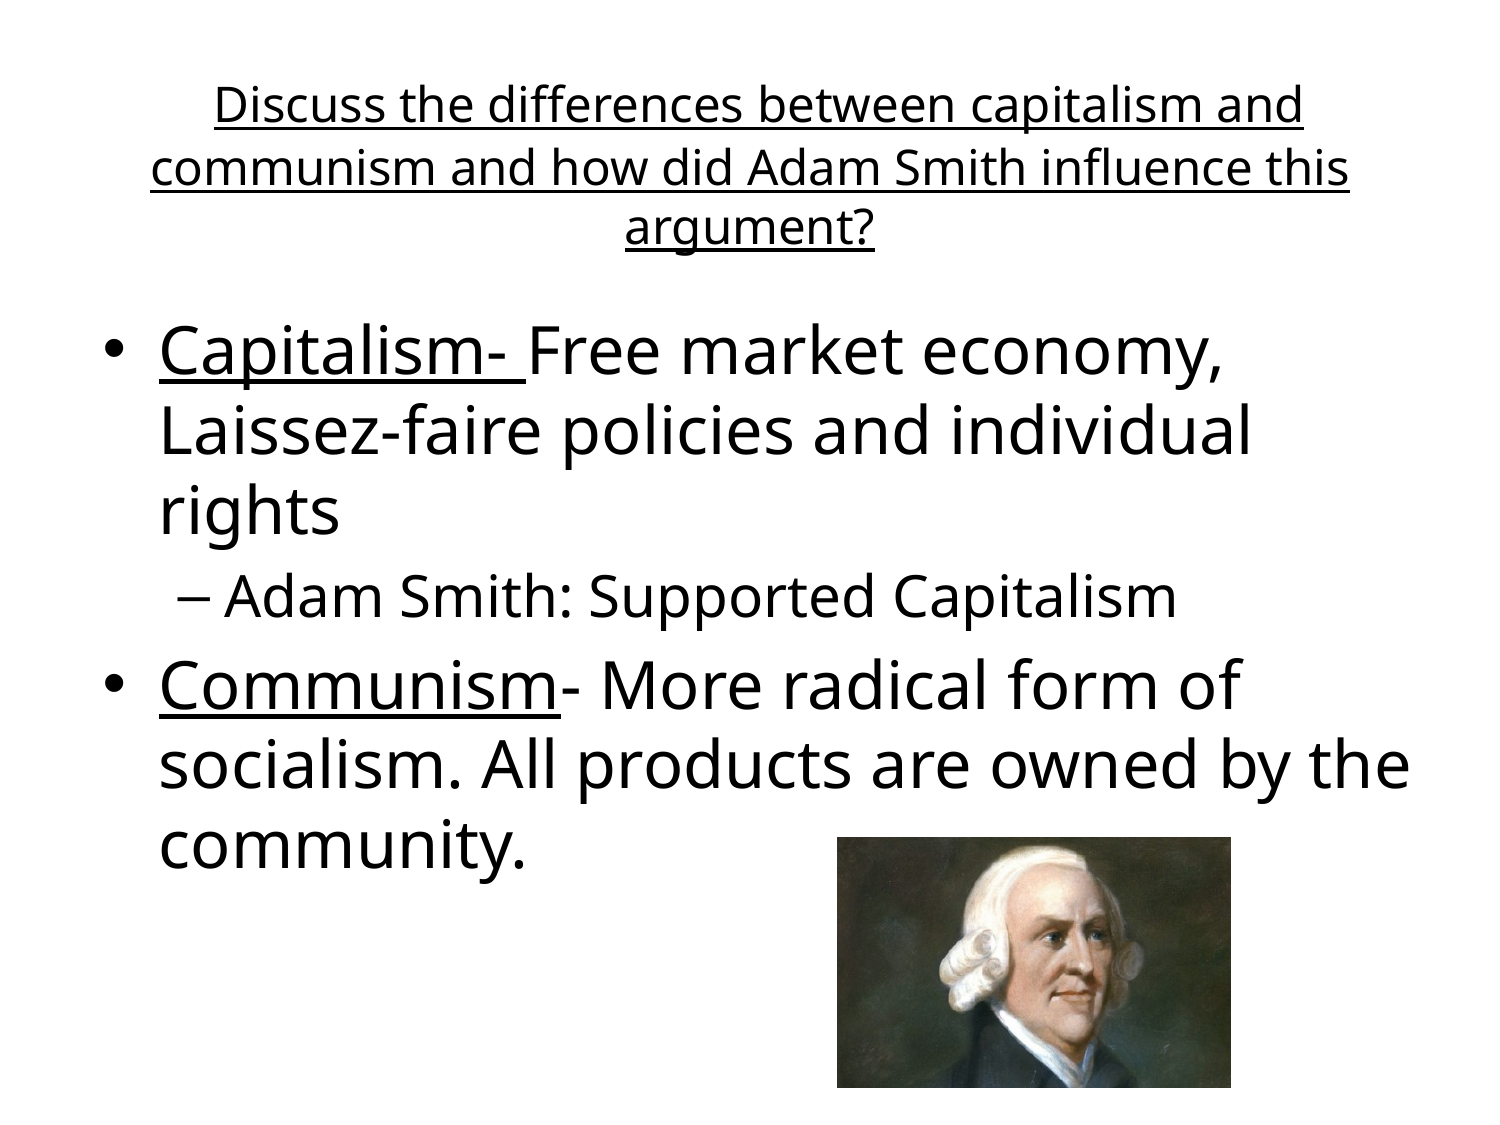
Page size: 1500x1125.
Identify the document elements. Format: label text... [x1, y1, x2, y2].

picture [837, 837, 1231, 1088]
title Discuss the differences between capitalism and communism and how did Adam Smith influence this argument? [75, 45, 1425, 263]
list Capitalism- Free market economy, Laissez-faire policies and individual rights Adam Smith: Supported Capitalism Communism- More radical form of socialism. All products are owned by the community. [87, 299, 1438, 1043]
